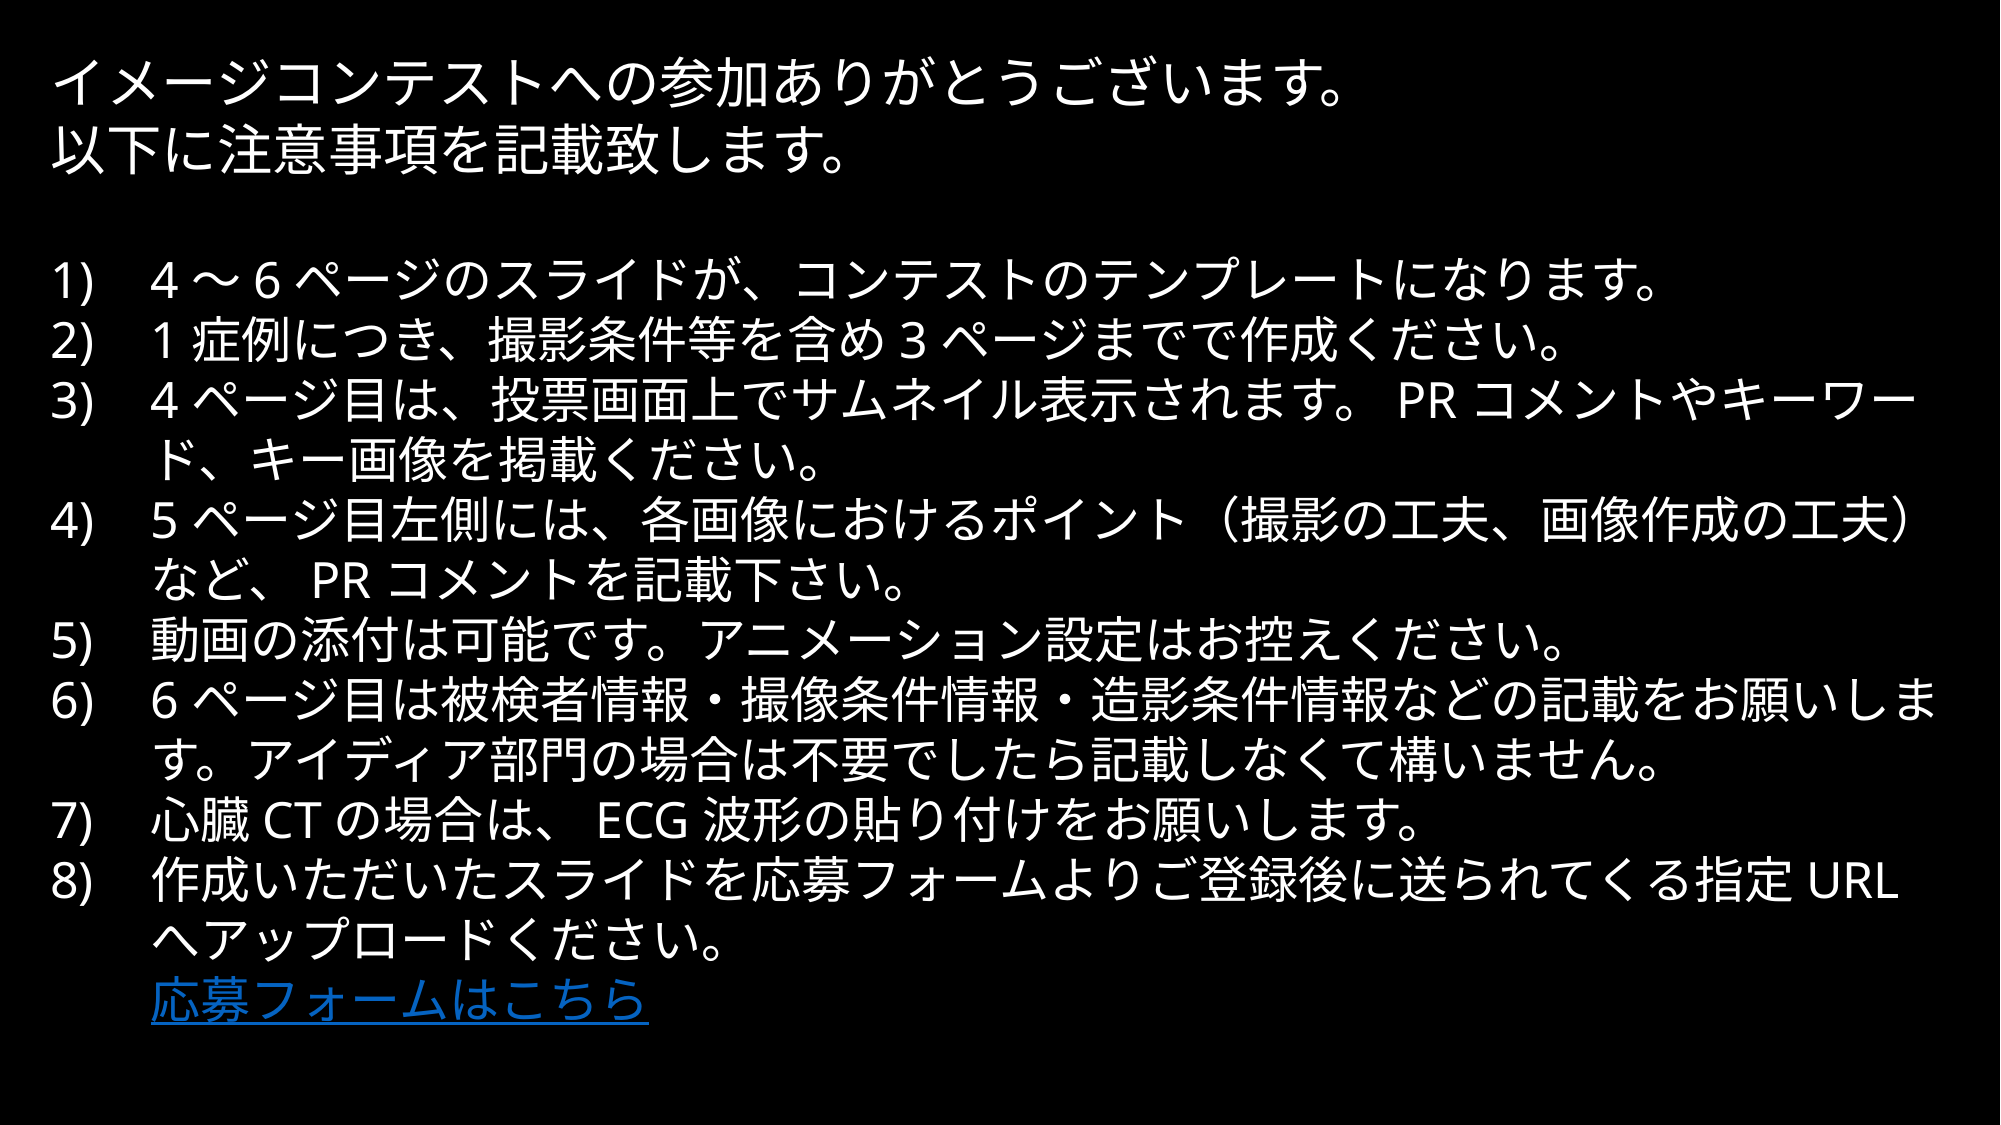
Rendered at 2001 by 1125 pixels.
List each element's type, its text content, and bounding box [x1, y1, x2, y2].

text_box イメージコンテストへの参加ありがとうございます。 以下に注意事項を記載致します。 4～6ページのスライドが、コンテストのテンプレートになります。 1症例につき、撮影条件等を含め3ページまでで作成ください。 4ページ目は、投票画面上でサムネイル表示されます。PRコメントやキーワード、キー画像を掲載ください。 5ページ目左側には、各画像におけるポイント（撮影の工夫、画像作成の工夫）など、PRコメントを記載下さい。 動画の添付は可能です。アニメーション設定はお控えください。 6ページ目は被検者情報・撮像条件情報・造影条件情報などの記載をお願いします。アイディア部門の場合は不要でしたら記載しなくて構いません。 心臓CTの場合は、ECG波形の貼り付けをお願いします。 作成いただいたスライドを応募フォームよりご登録後に送られてくる指定URLへアップロードください。 応募フォームはこちら [36, 40, 1963, 1049]
